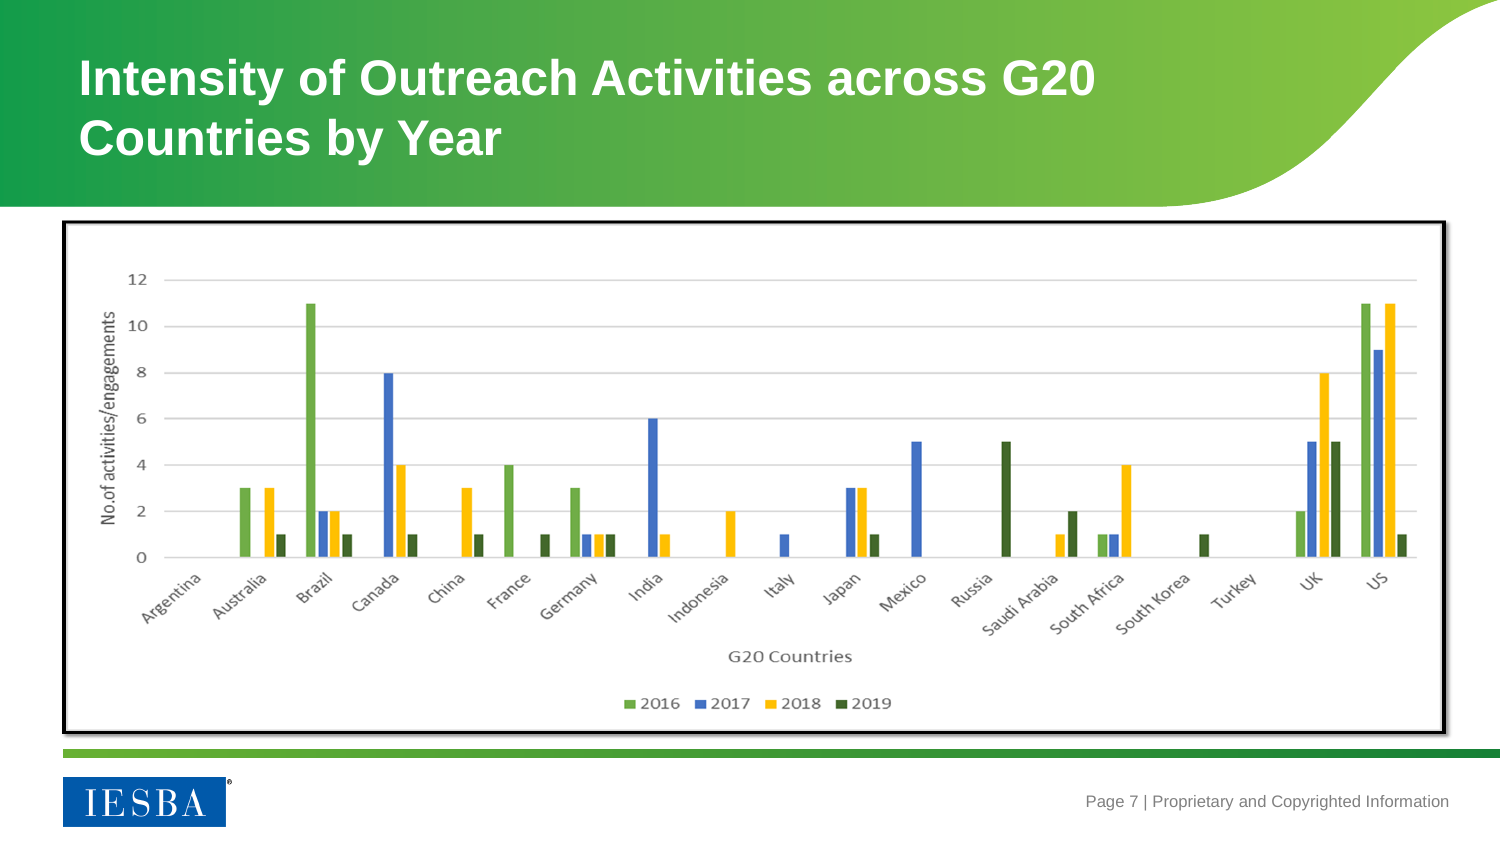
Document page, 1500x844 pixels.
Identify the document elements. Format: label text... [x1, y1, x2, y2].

picture [58, 218, 1455, 741]
picture [0, 0, 1500, 207]
picture [63, 777, 232, 827]
title Intensity of Outreach Activities across G20 Countries by Year [78, 103, 1268, 169]
